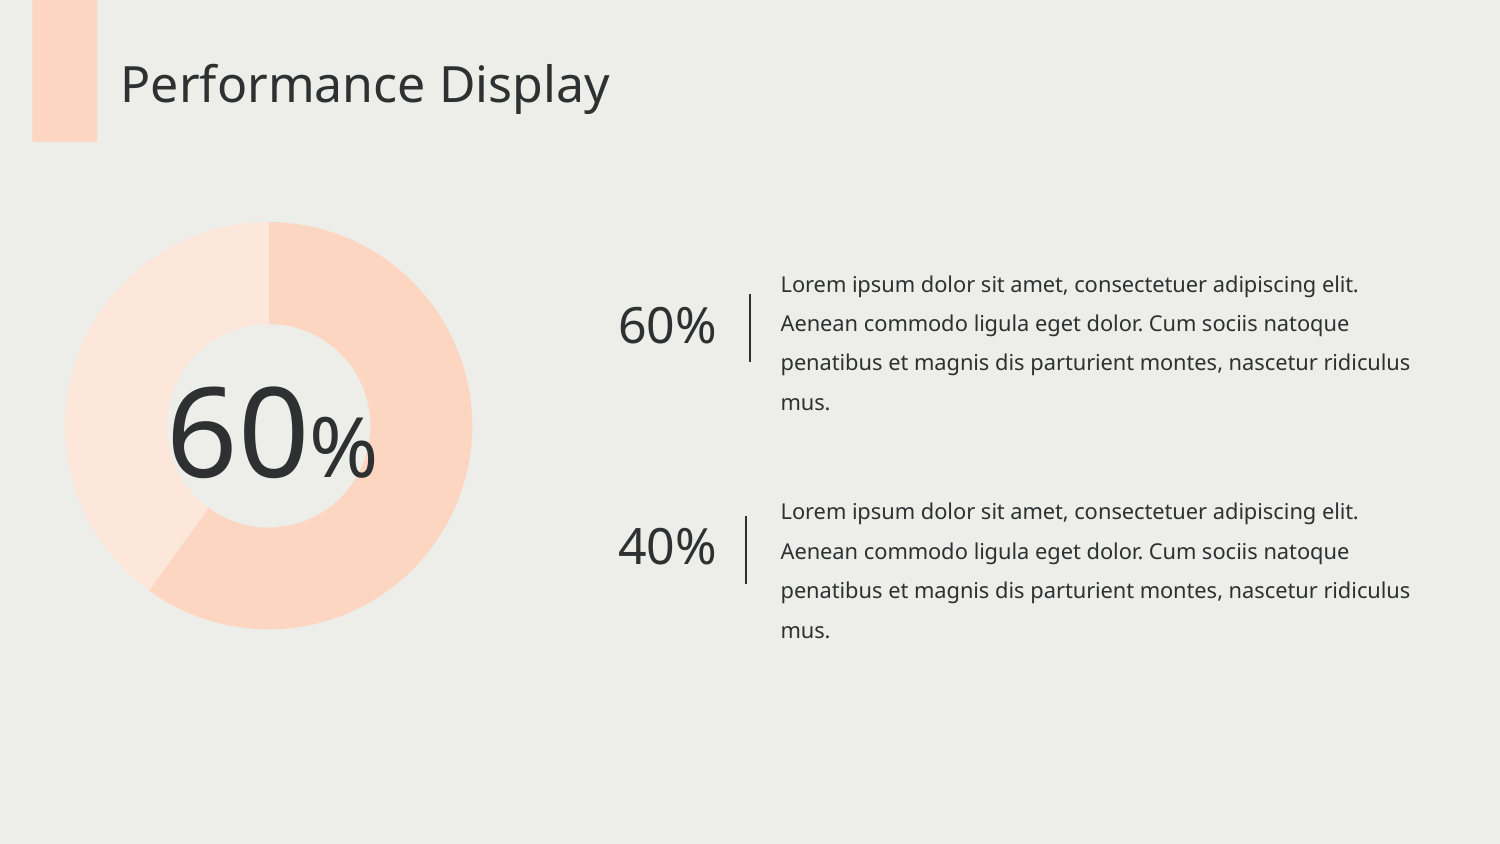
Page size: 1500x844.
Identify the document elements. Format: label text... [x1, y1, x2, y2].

text_box Lorem ipsum dolor sit amet, consectetuer adipiscing elit. Aenean commodo ligula eget dolor. Cum sociis natoque penatibus et magnis dis parturient montes, nascetur ridiculus mus. [765, 477, 1446, 650]
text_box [0, 199, 613, 653]
text_box Performance Display [105, 44, 625, 120]
text_box 60% [613, 285, 737, 361]
text_box [31, 0, 98, 143]
text_box 40% [613, 507, 737, 583]
text_box Lorem ipsum dolor sit amet, consectetuer adipiscing elit. Aenean commodo ligula eget dolor. Cum sociis natoque penatibus et magnis dis parturient montes, nascetur ridiculus mus. [765, 249, 1446, 422]
